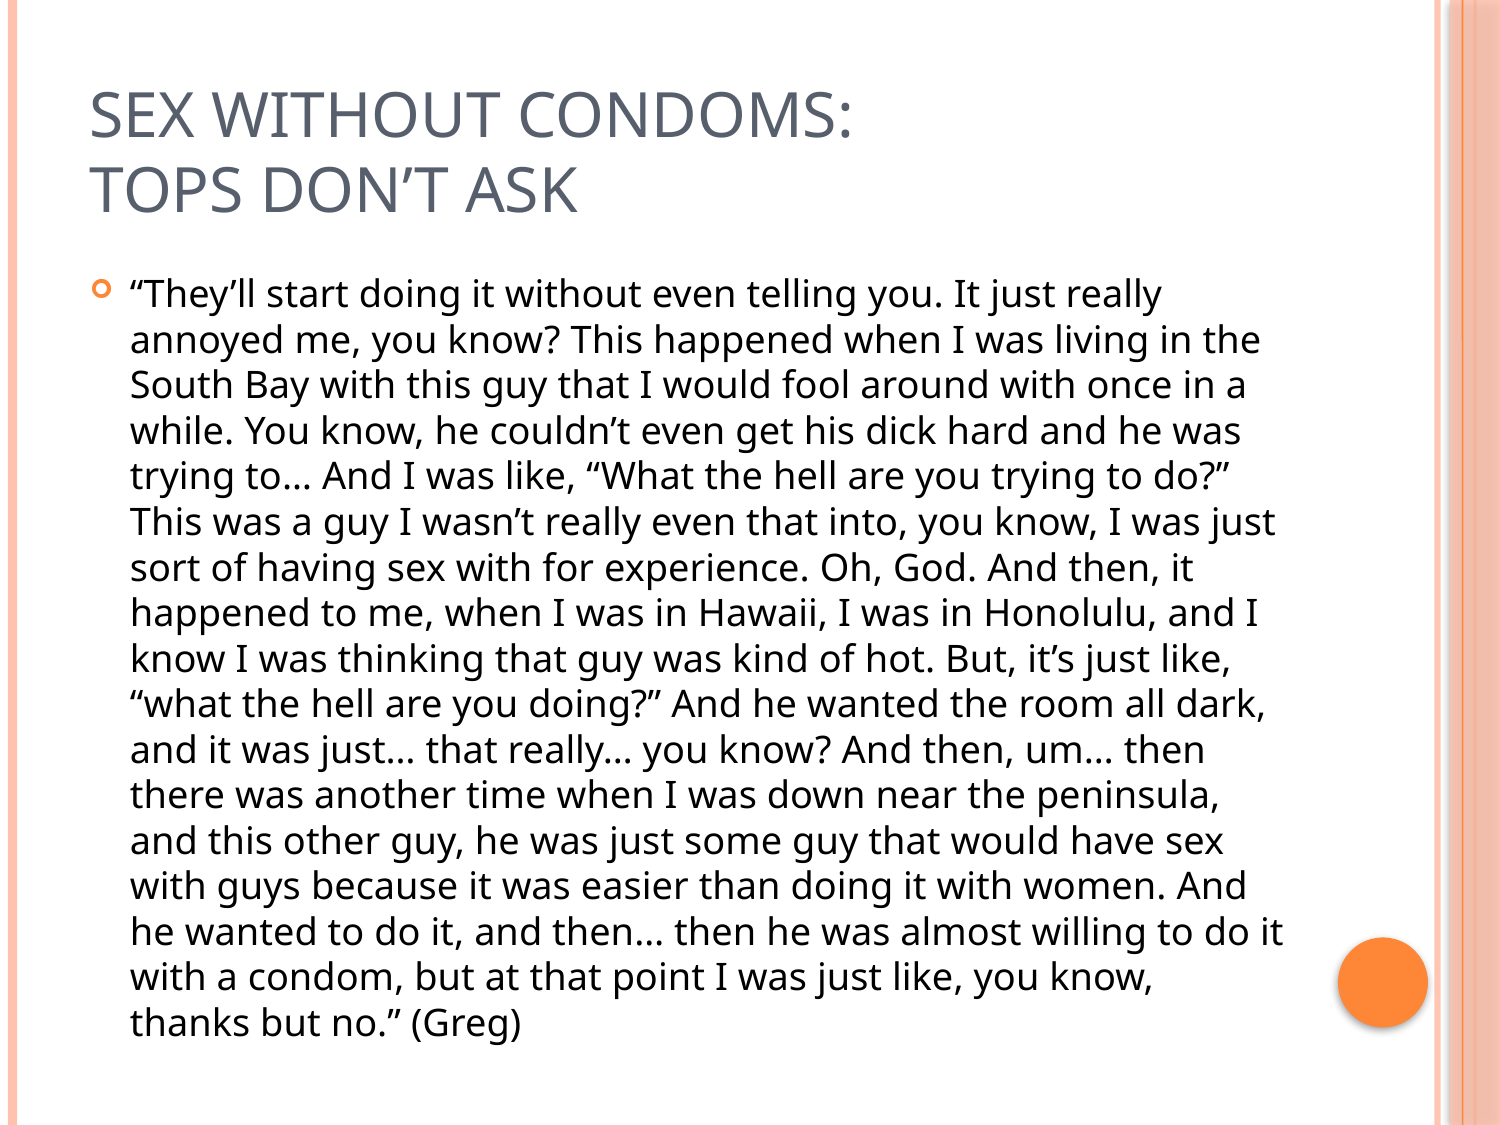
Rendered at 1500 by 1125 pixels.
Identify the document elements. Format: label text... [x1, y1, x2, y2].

title Sex Without Condoms: Tops don’t Ask [75, 45, 1300, 233]
list “They’ll start doing it without even telling you. It just really annoyed me, you know? This happened when I was living in the South Bay with this guy that I would fool around with once in a while. You know, he couldn’t even get his dick hard and he was trying to… And I was like, “What the hell are you trying to do?” This was a guy I wasn’t really even that into, you know, I was just sort of having sex with for experience. Oh, God. And then, it happened to me, when I was in Hawaii, I was in Honolulu, and I know I was thinking that guy was kind of hot. But, it’s just like, “what the hell are you doing?” And he wanted the room all dark, and it was just… that really… you know? And then, um… then there was another time when I was down near the peninsula, and this other guy, he was just some guy that would have sex with guys because it was easier than doing it with women. And he wanted to do it, and then… then he was almost willing to do it with a condom, but at that point I was just like, you know, thanks but no.” (Greg) [75, 262, 1300, 1062]
